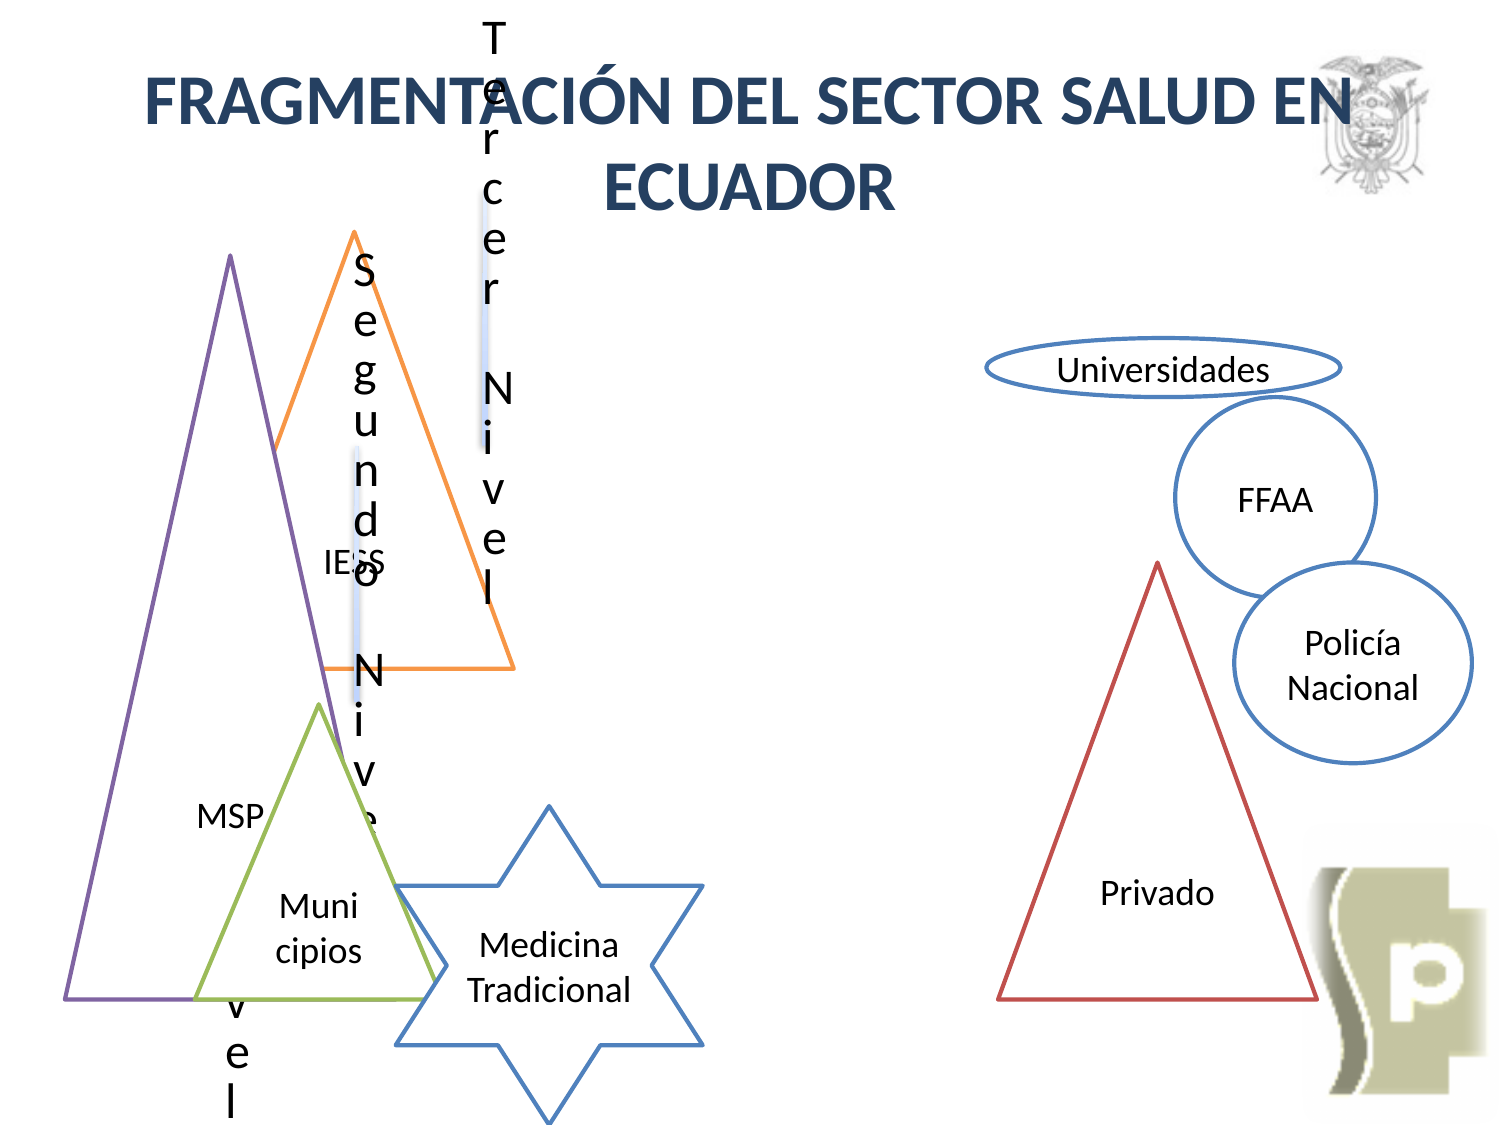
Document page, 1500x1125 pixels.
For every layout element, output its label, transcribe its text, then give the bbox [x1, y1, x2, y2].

text_box FFAA [1227, 394, 1379, 599]
text_box Municipios [192, 810, 273, 1002]
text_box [277, 228, 1223, 1000]
text_box Medicina Tradicional [393, 1007, 705, 1125]
text_box Policía Nacional [1232, 560, 1474, 766]
picture [1300, 821, 1500, 1125]
text_box Privado [1226, 746, 1295, 1002]
title FRAGMENTACIÓN DEL SECTOR SALUD EN ECUADOR [75, 45, 1425, 233]
text_box Universidades [1227, 337, 1343, 398]
picture [1312, 49, 1437, 200]
text_box MSP [62, 253, 272, 1002]
